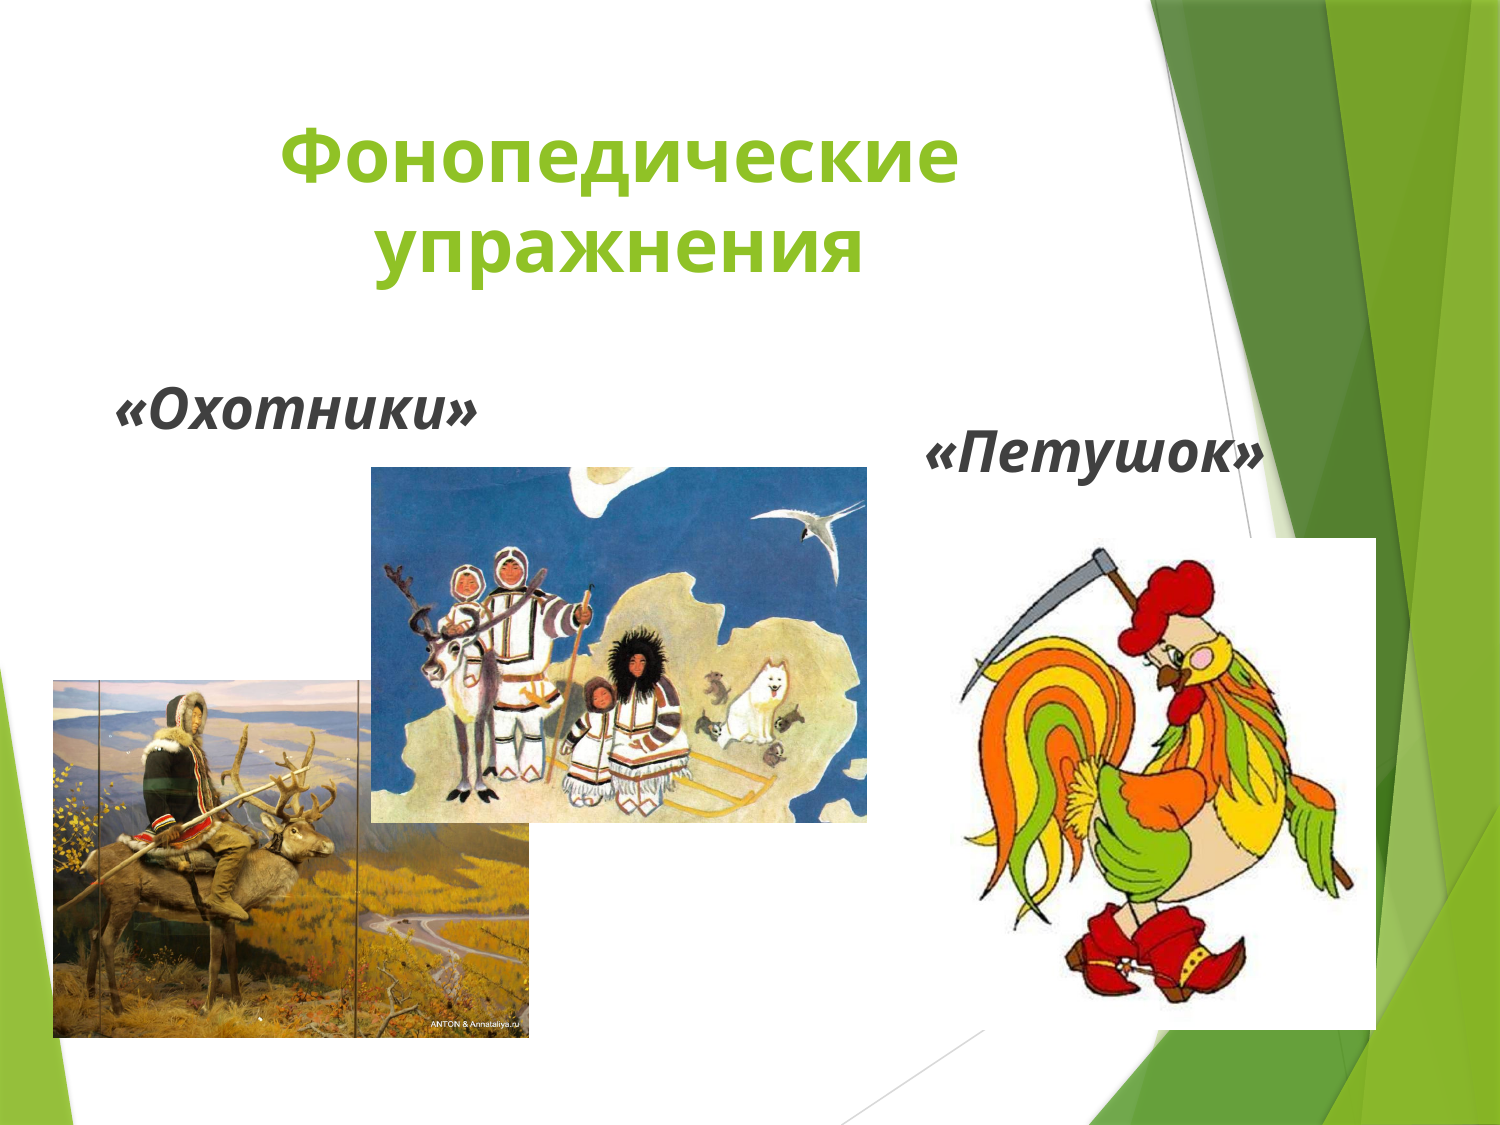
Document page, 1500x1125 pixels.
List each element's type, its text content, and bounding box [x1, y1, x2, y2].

list «Охотники» [99, 354, 526, 449]
picture [371, 467, 868, 823]
title Фонопедические упражнения [99, 99, 1142, 317]
list «Петушок» [879, 326, 1282, 492]
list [52, 680, 530, 1038]
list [950, 538, 1377, 1030]
